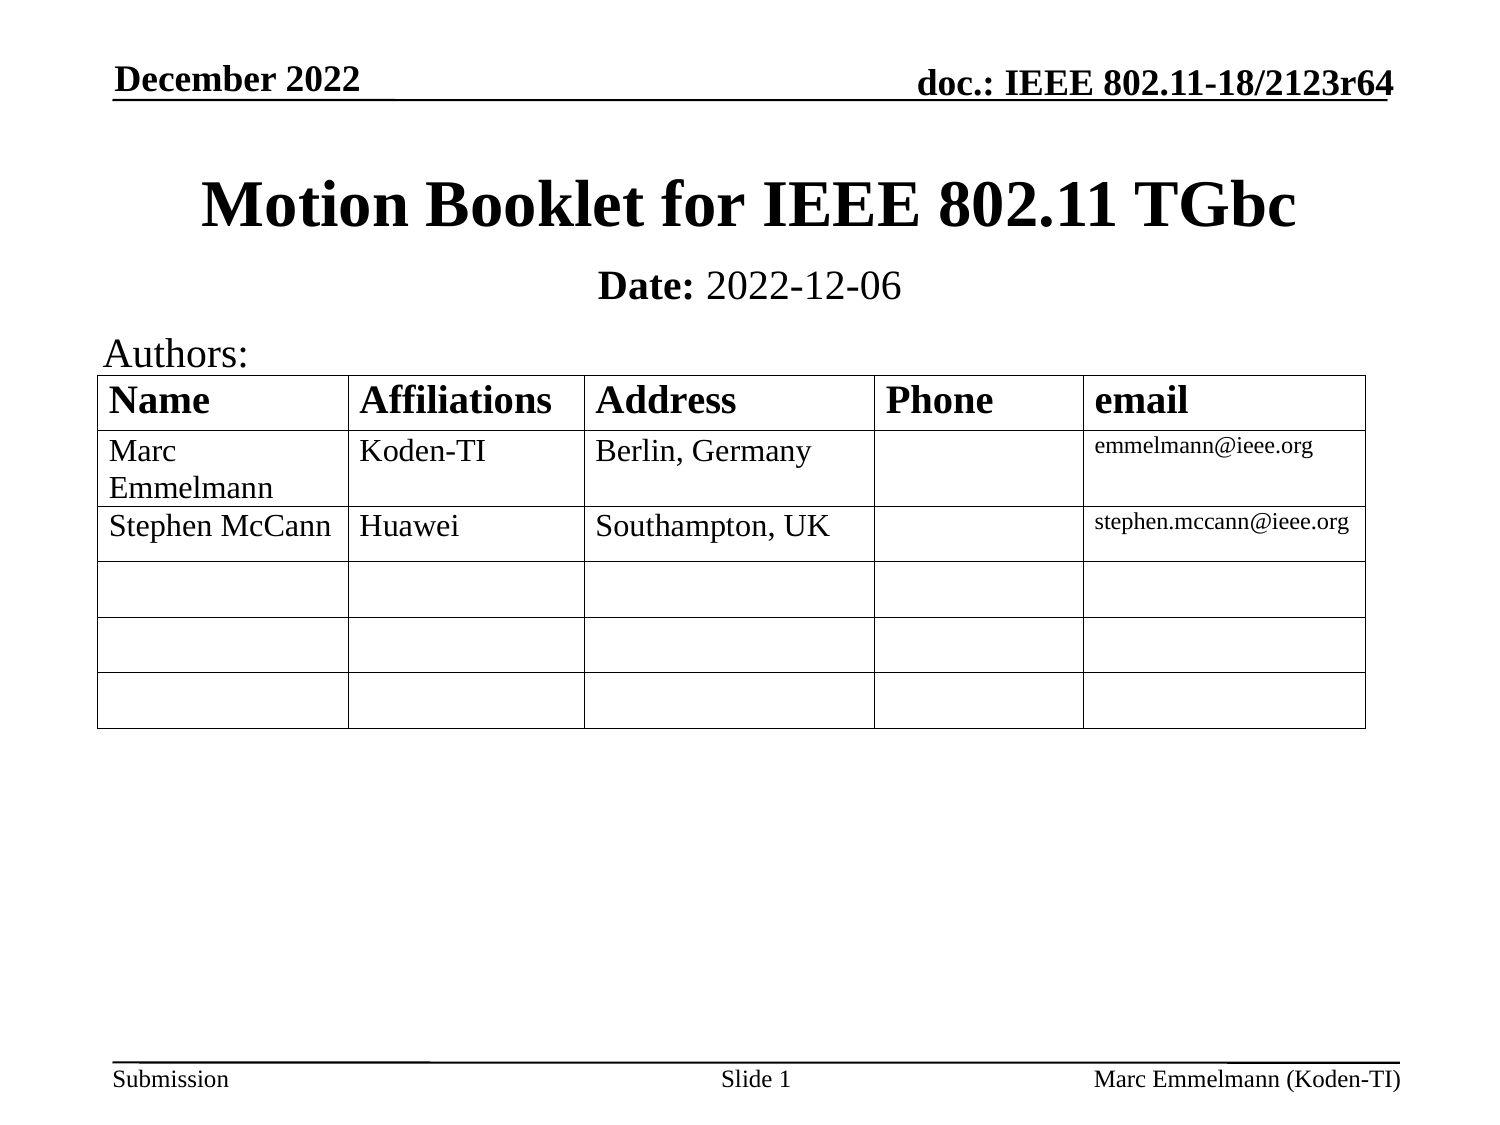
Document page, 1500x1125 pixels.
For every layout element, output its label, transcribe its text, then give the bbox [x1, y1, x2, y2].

list Date: 2022-12-06 [112, 249, 1388, 316]
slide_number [114, 54, 493, 100]
title Motion Booklet for IEEE 802.11 TGbc [112, 112, 1388, 249]
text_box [82, 374, 1396, 776]
slide_number Slide 1 [712, 1061, 800, 1123]
footer Marc Emmelmann (Koden-TI) [902, 1061, 1402, 1093]
text_box Authors: [87, 318, 325, 373]
